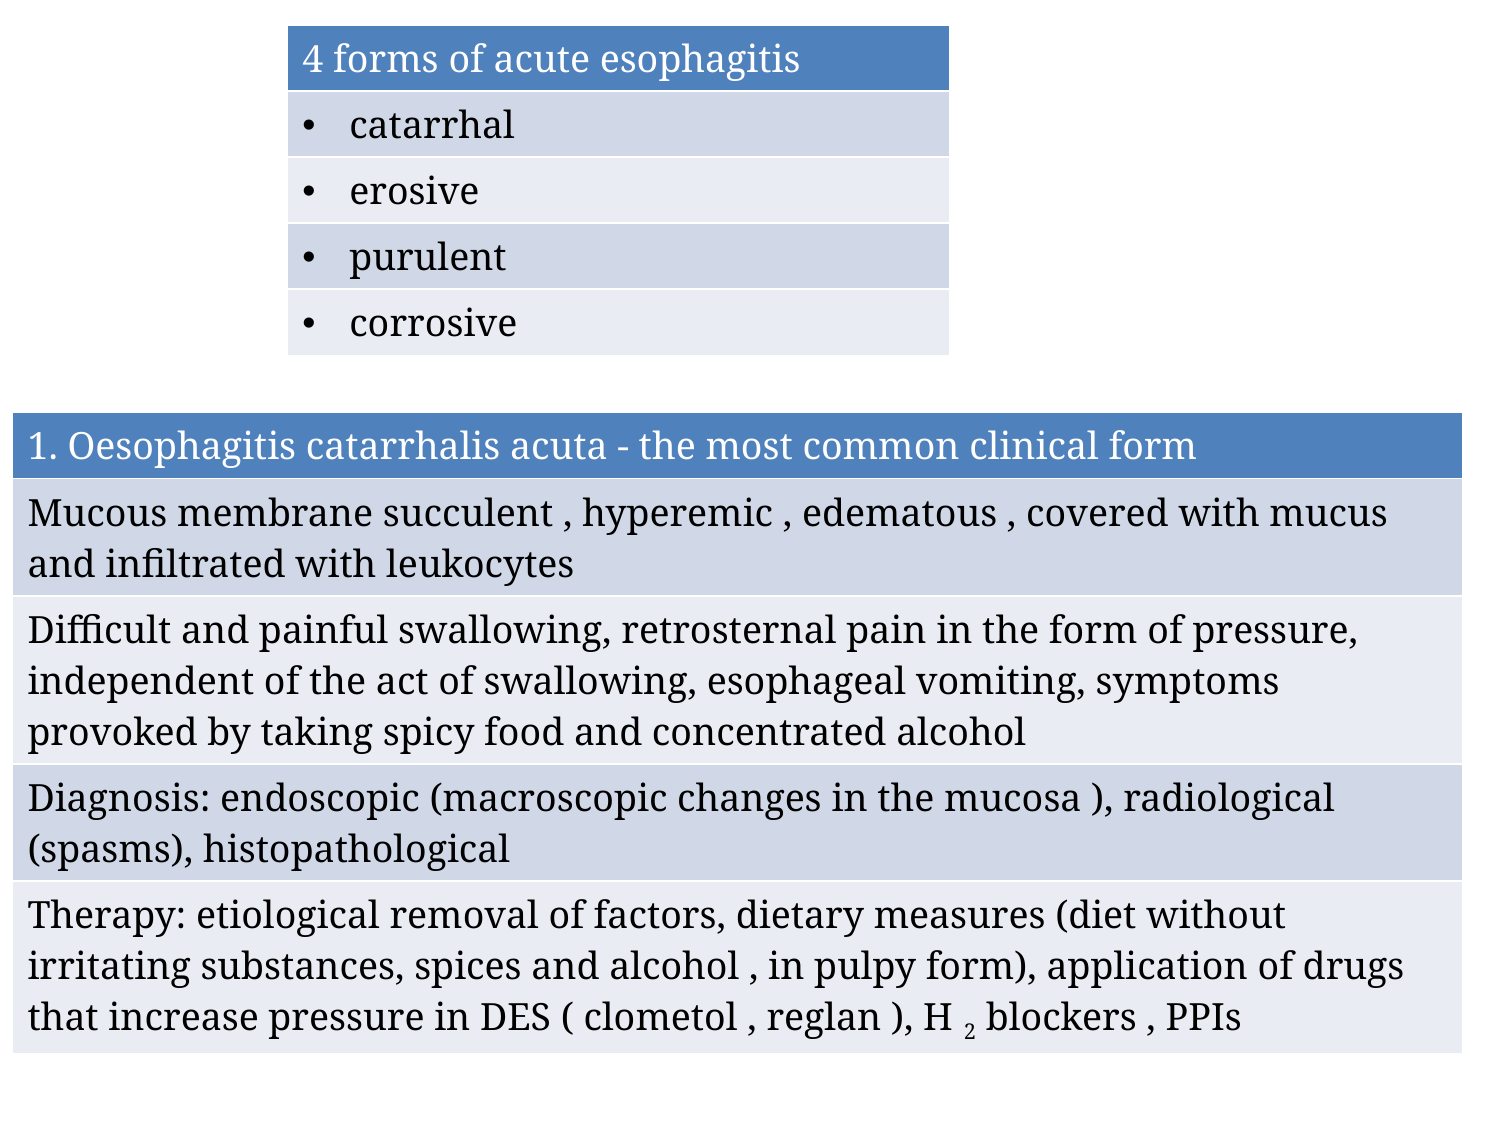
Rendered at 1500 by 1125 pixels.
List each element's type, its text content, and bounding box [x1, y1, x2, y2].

table_cell Mucous membrane succulent , hyperemic , edematous , covered with mucus and infiltrated with leukocytes [13, 479, 1462, 595]
table_header 1. Oesophagitis catarrhalis acuta - the most common clinical form [13, 413, 1462, 478]
table_cell purulent [288, 224, 949, 288]
table_cell catarrhal [288, 92, 949, 156]
table_cell erosive [288, 158, 949, 222]
table_cell Difficult and painful swallowing, retrosternal pain in the form of pressure, independent of the act of swallowing, esophageal vomiting, symptoms provoked by taking spicy food and concentrated alcohol [13, 597, 1462, 763]
table_header 4 forms of acute esophagitis [288, 26, 949, 90]
table_cell Therapy: etiological removal of factors, dietary measures (diet without irritating substances, spices and alcohol , in pulpy form), application of drugs that increase pressure in DES ( clometol , reglan ), H 2 blockers , PPIs [13, 882, 1462, 1053]
table_cell Diagnosis: endoscopic (macroscopic changes in the mucosa ), radiological (spasms), histopathological [13, 765, 1462, 880]
table_cell corrosive [288, 290, 949, 355]
